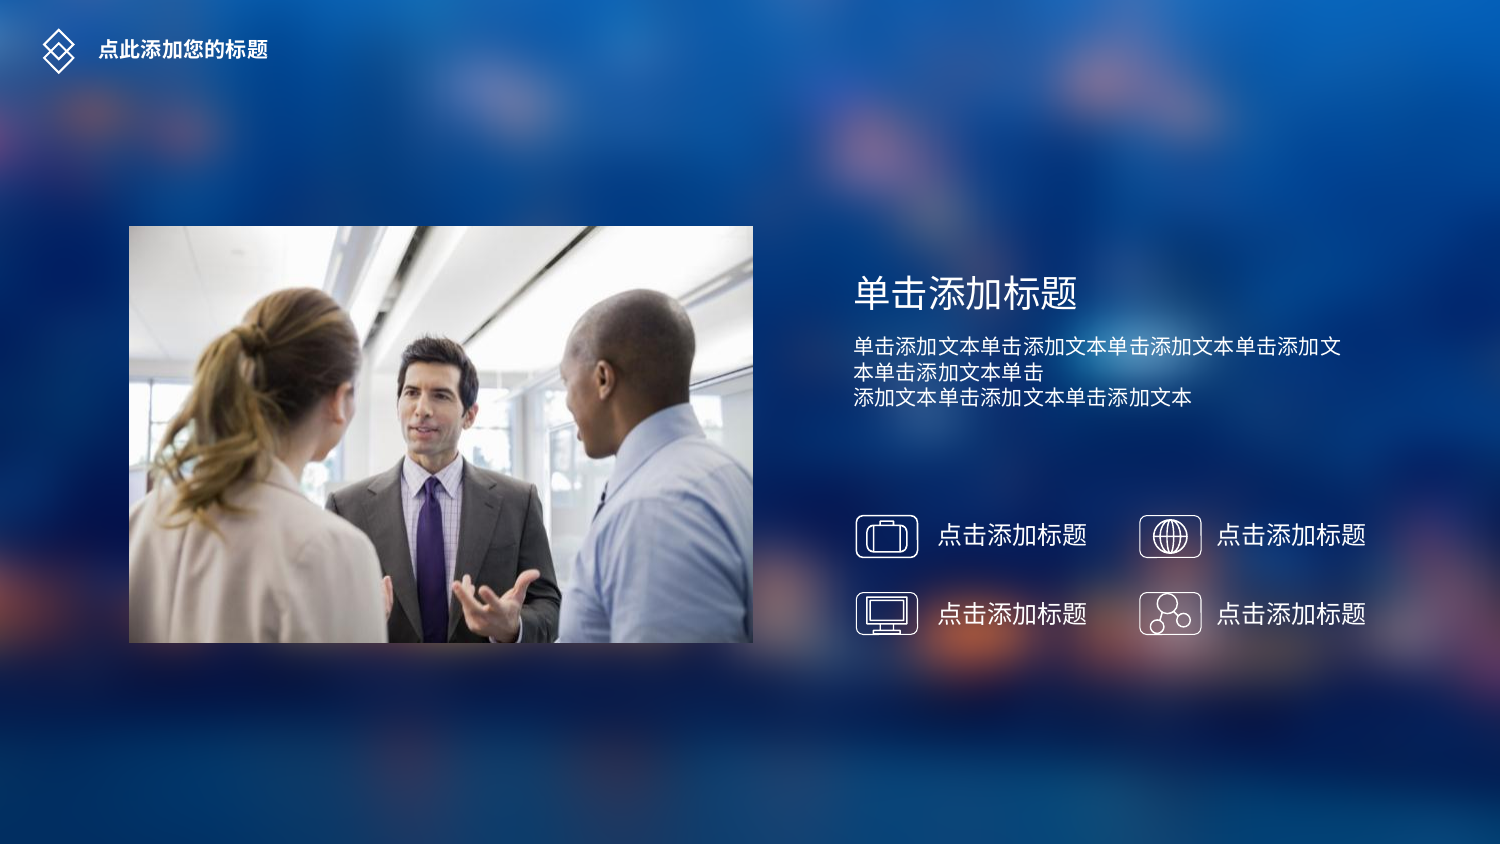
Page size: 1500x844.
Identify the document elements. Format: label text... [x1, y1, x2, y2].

text_box 单击添加标题 单击添加文本单击添加文本单击添加文本单击添加文本单击添加文本单击 添加文本单击添加文本单击添加文本 [838, 262, 1371, 417]
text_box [856, 590, 1104, 637]
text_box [1139, 512, 1383, 558]
picture [0, 0, 1500, 844]
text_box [44, 29, 74, 73]
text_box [856, 512, 1104, 558]
text_box 点此添加您的标题 [83, 28, 347, 69]
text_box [1139, 590, 1383, 637]
